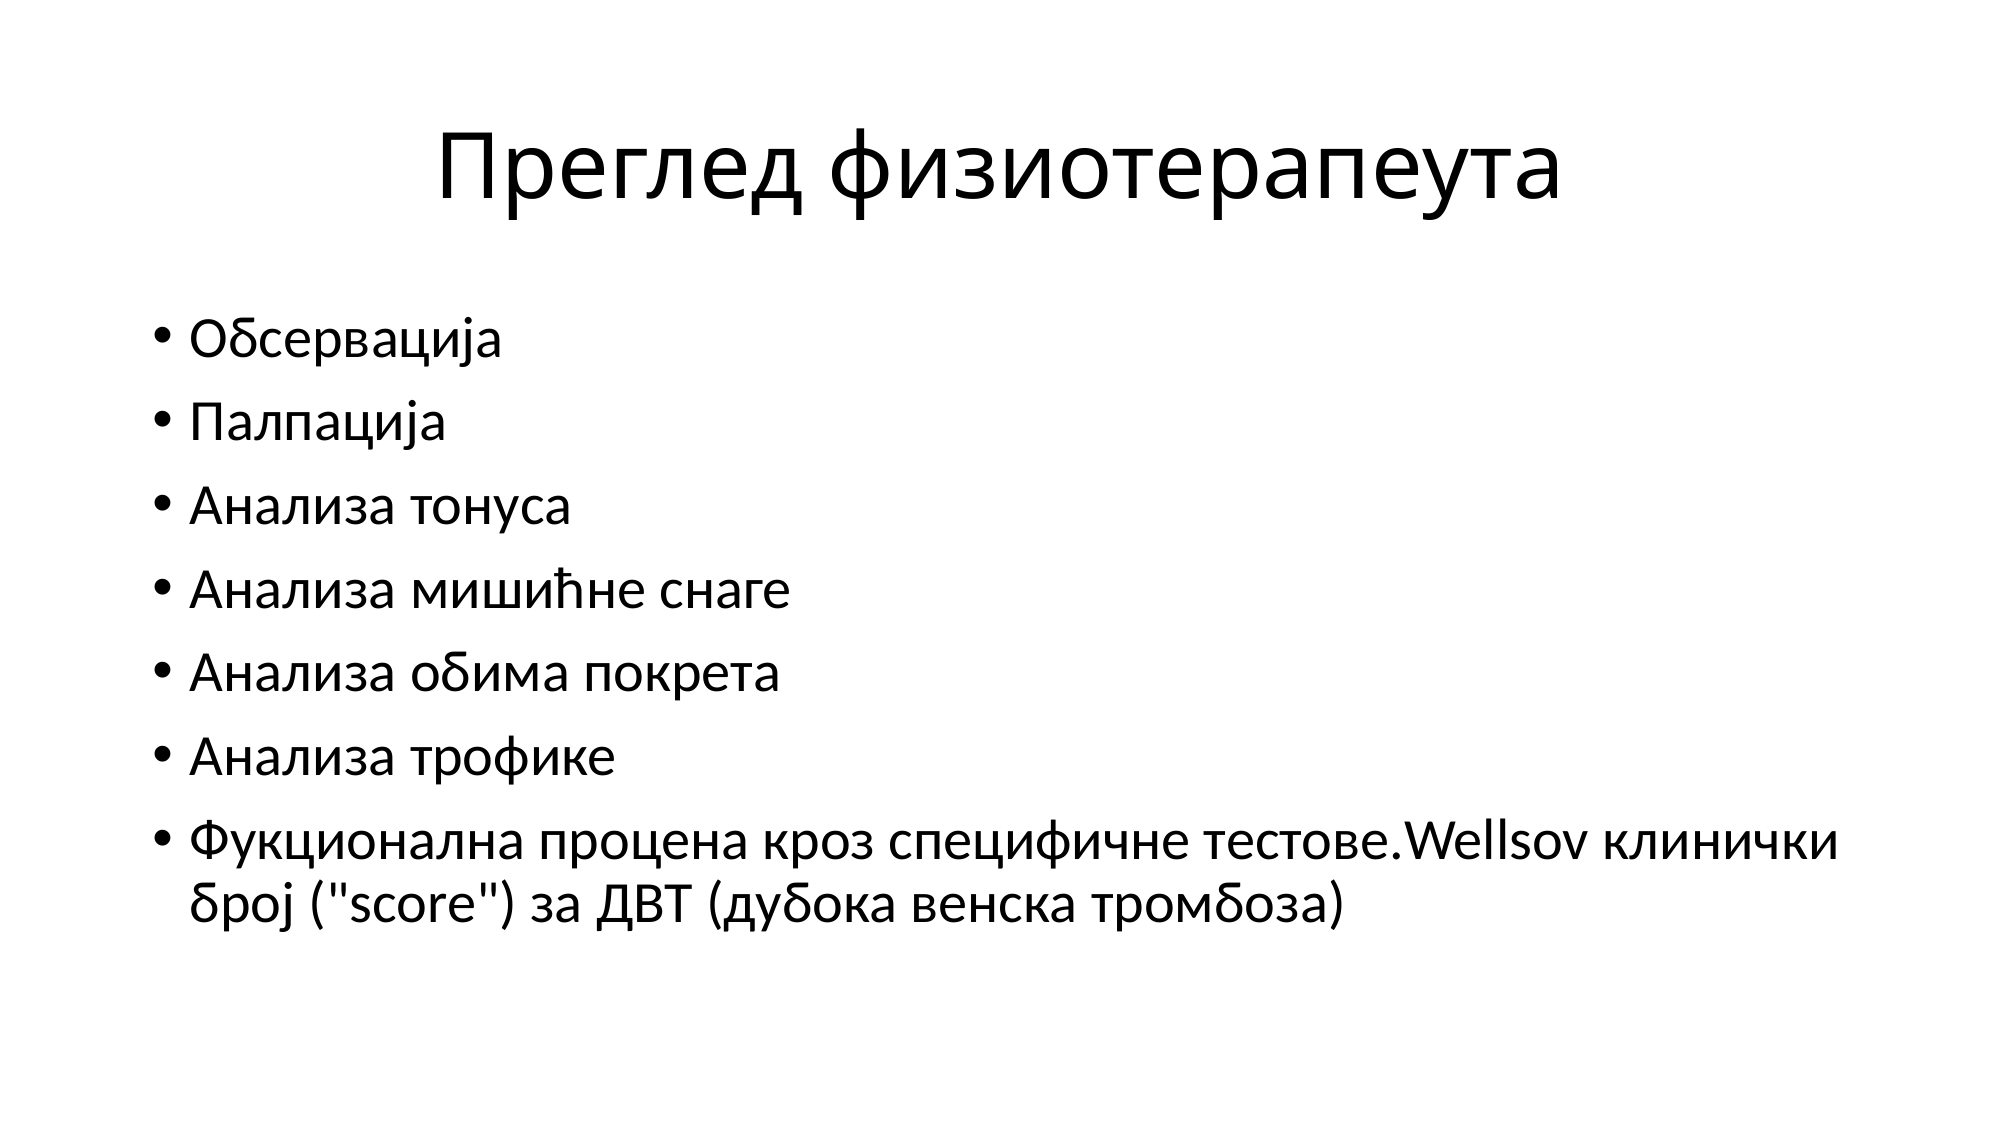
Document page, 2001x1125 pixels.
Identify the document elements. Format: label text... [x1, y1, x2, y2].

list Обсервација Палпација Анализа тонуса Анализа мишићне снаге Анализа обима покрета Анализа трофике Фукционална процена кроз специфичне тестове.Wellsov клинички број ("score") за ДВТ (дубока венска тромбоза) [137, 299, 1863, 1014]
title Преглед физиотерапеута [137, 59, 1863, 278]
